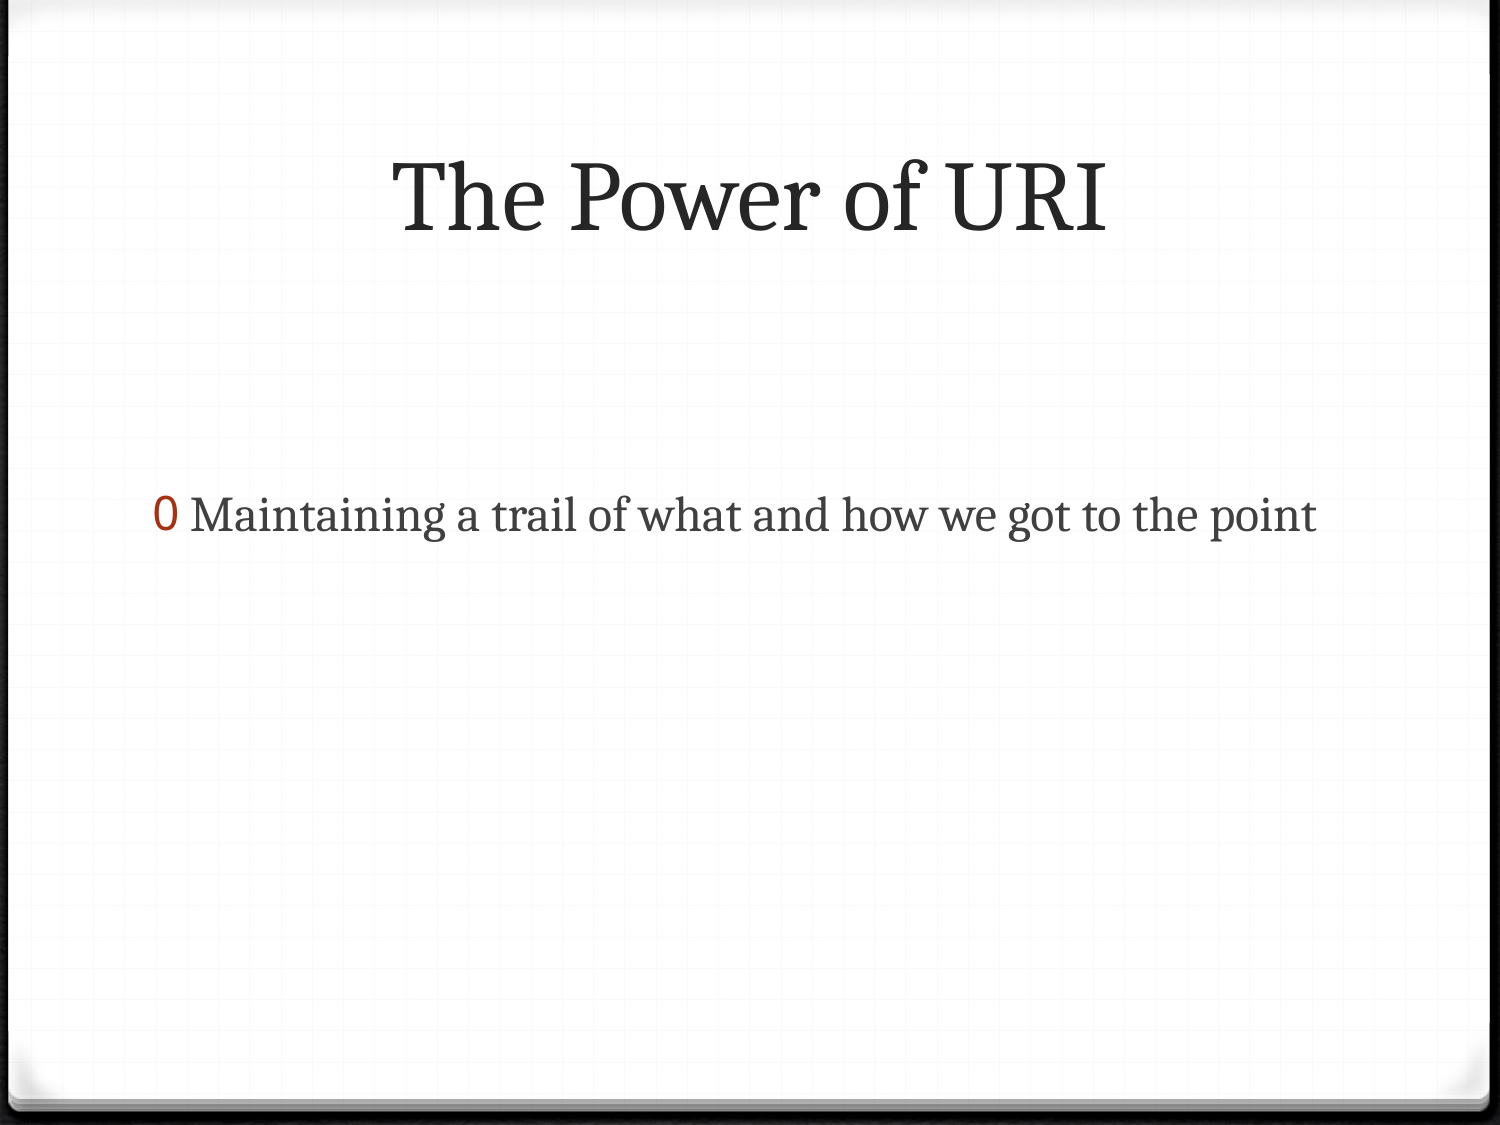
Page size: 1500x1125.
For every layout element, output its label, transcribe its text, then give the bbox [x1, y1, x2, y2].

list Maintaining a trail of what and how we got to the point [137, 334, 1363, 983]
picture [0, 0, 1500, 1125]
title The Power of URI [90, 71, 1410, 309]
